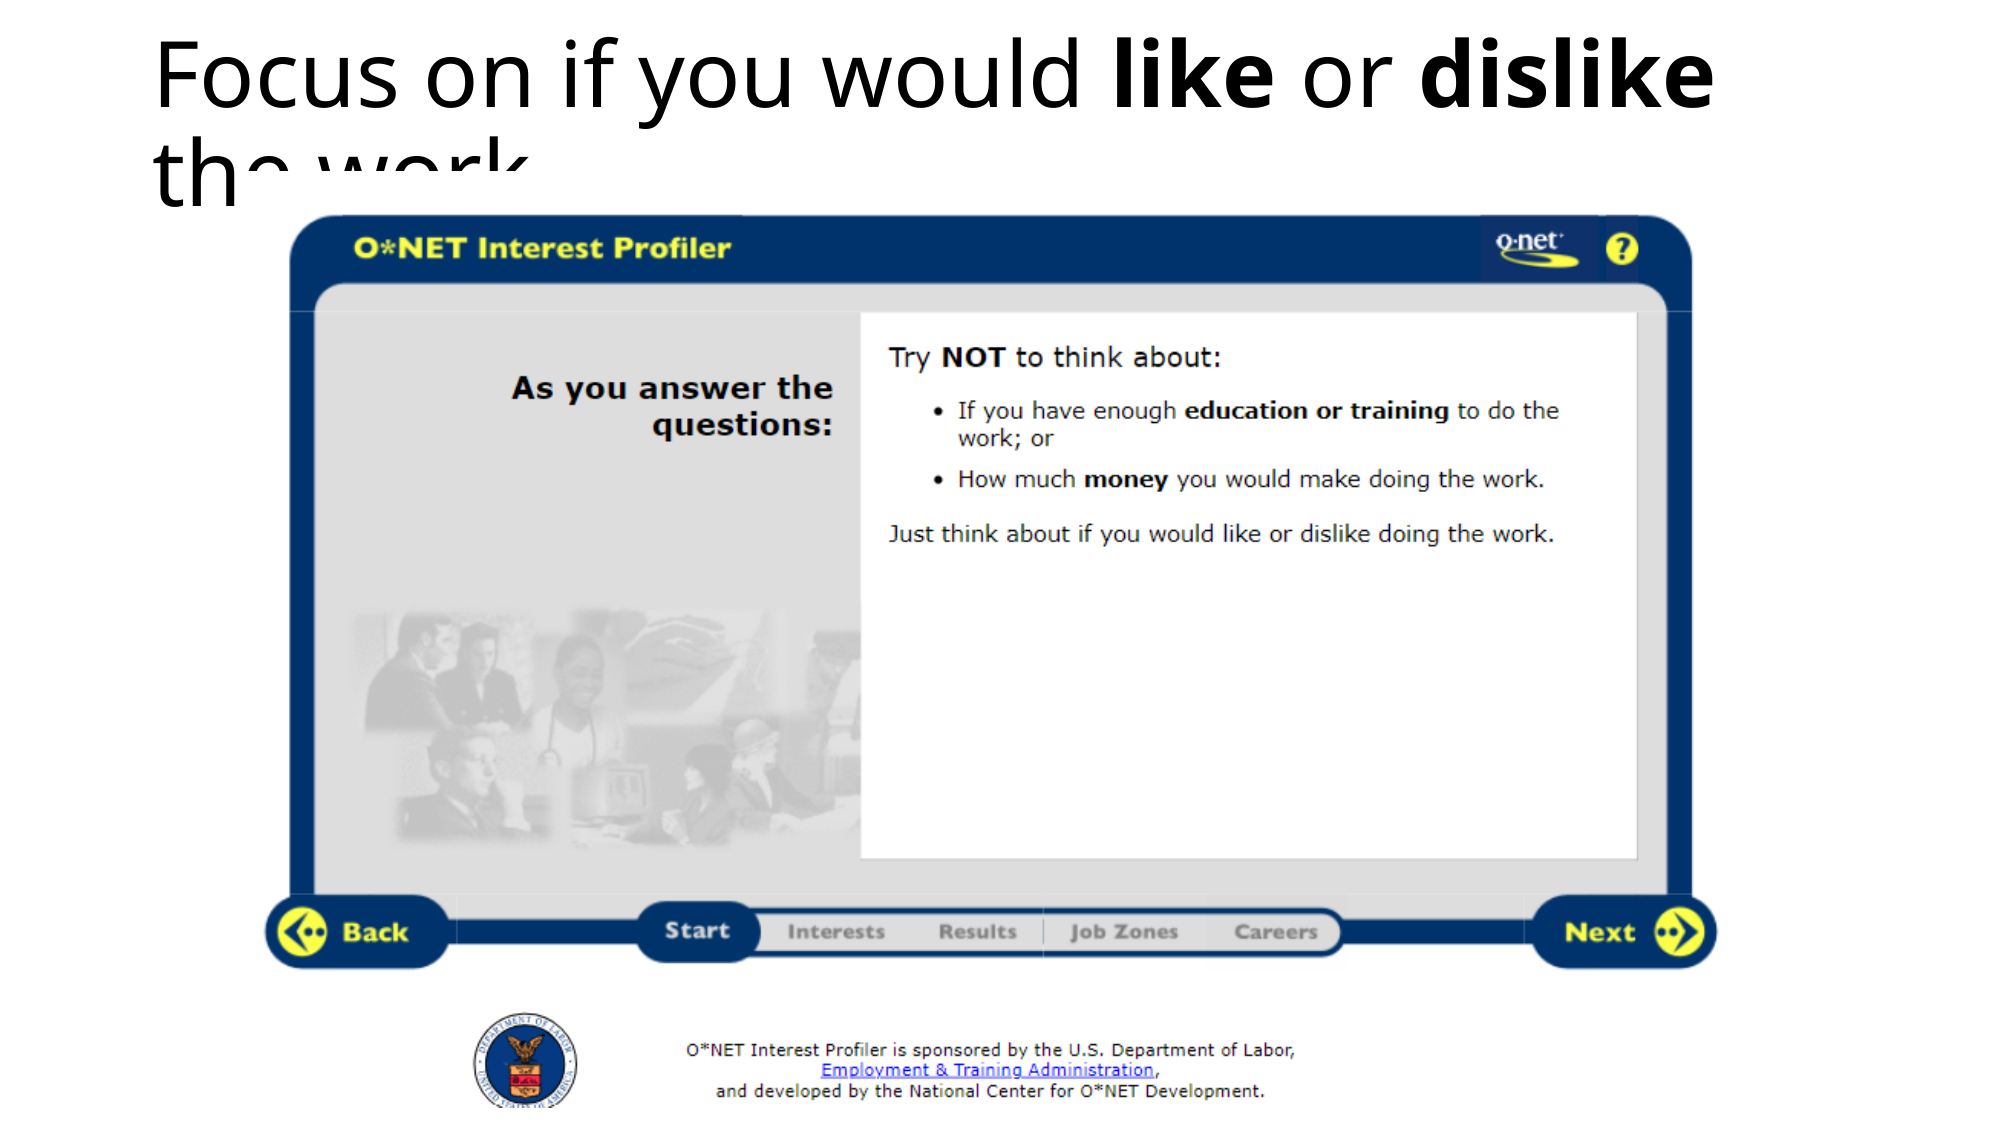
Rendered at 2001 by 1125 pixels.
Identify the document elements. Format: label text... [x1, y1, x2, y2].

picture [242, 171, 1758, 1108]
title Focus on if you would like or dislike the work. [137, 59, 1847, 194]
